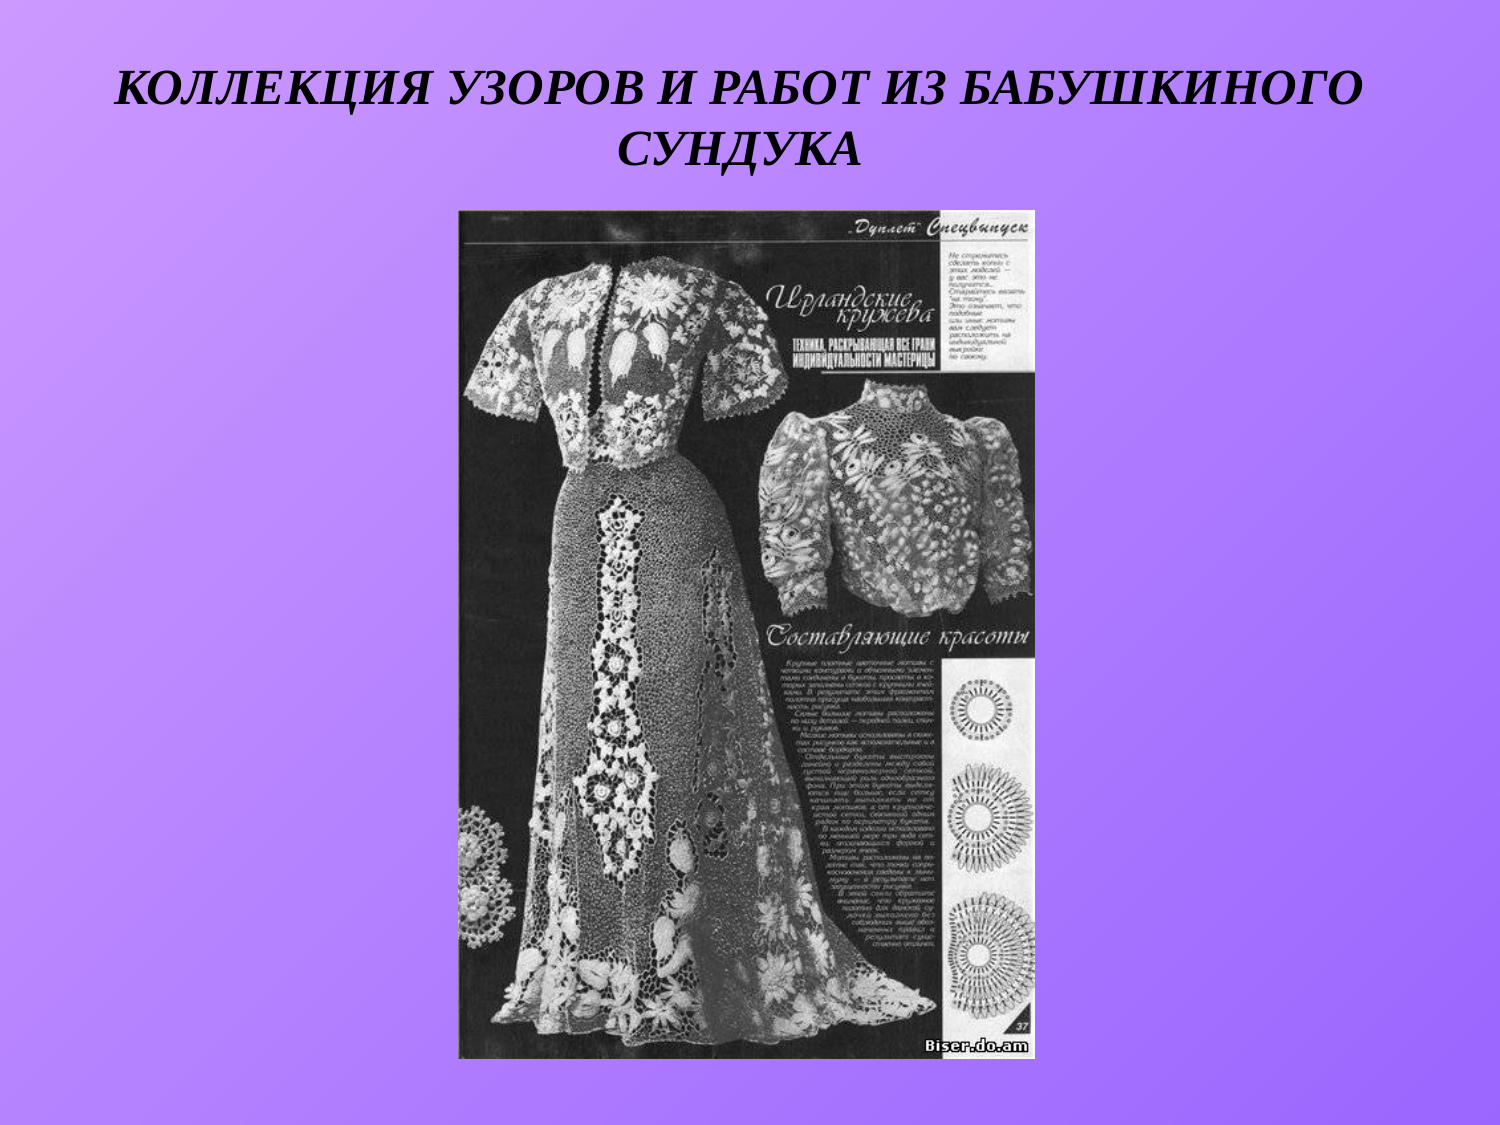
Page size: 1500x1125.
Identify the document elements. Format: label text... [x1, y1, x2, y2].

title Коллекция узоров и работ Из бабушкиного сундука [75, 52, 1407, 176]
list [457, 210, 1036, 1060]
